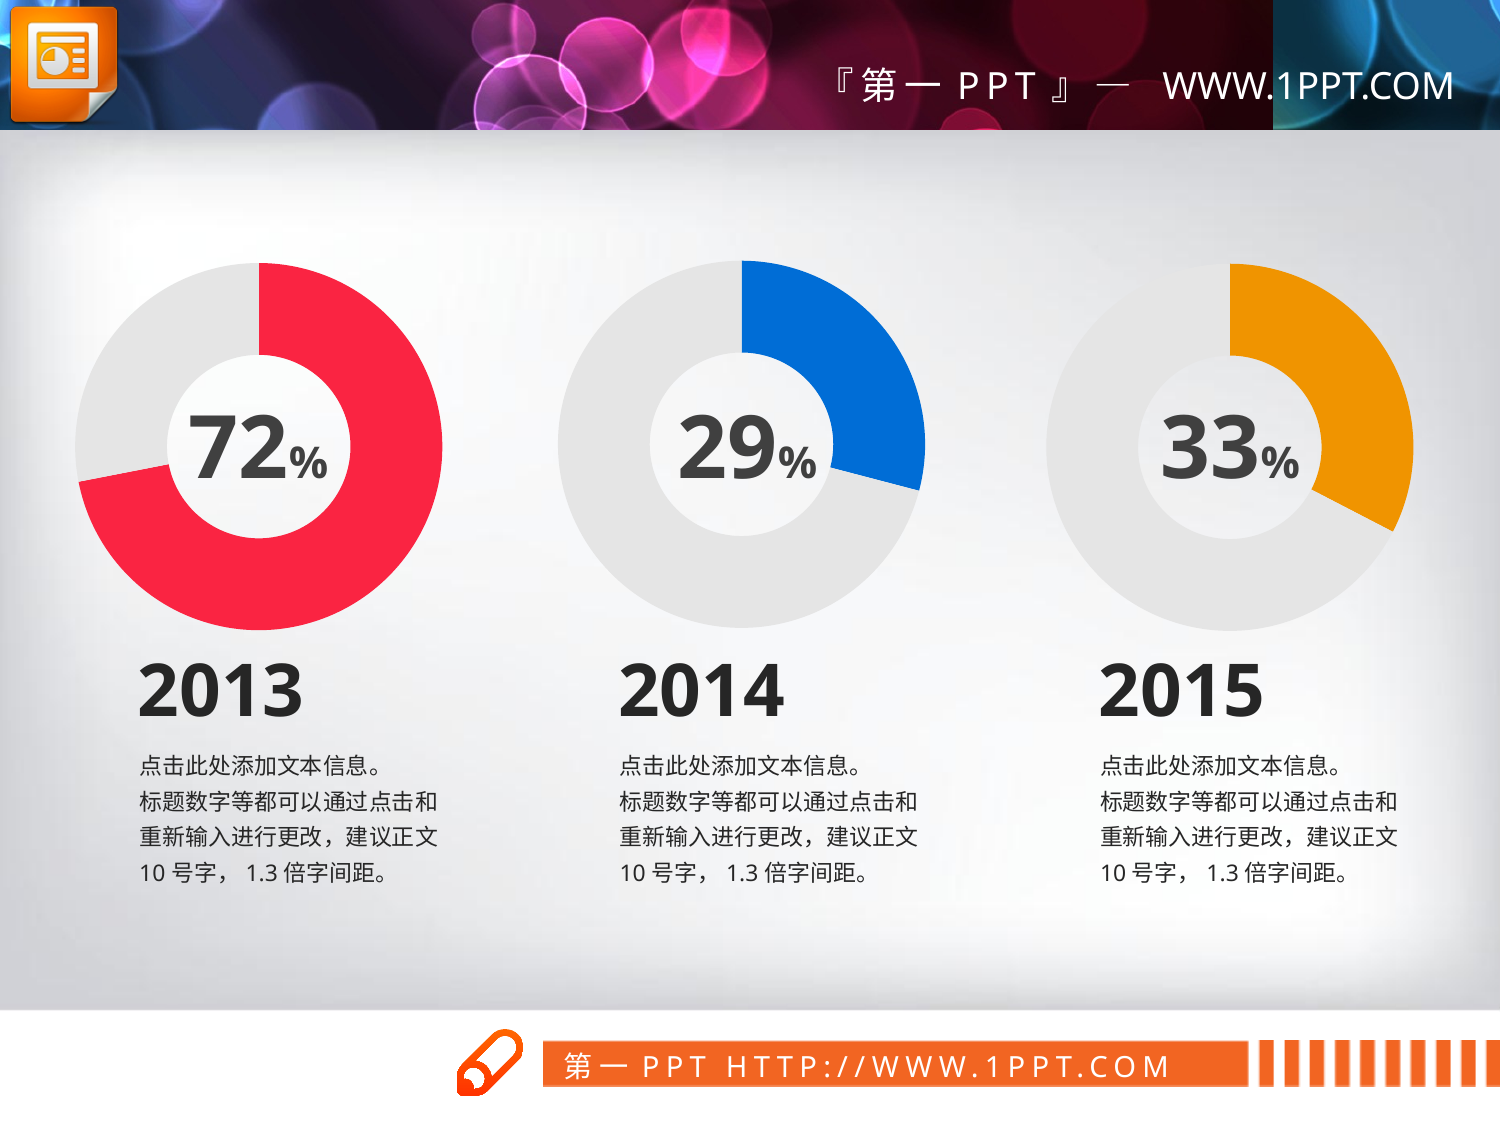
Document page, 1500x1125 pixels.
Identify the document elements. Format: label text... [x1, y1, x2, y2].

picture [0, 636, 1500, 1012]
text_box 2014 [606, 644, 798, 738]
picture [543, 1040, 1500, 1087]
text_box 2015 [1086, 647, 1278, 738]
chart [0, 252, 1500, 639]
text_box 2013 [126, 646, 317, 738]
text_box 点击此处添加文本信息。 标题数字等都可以通过点击和重新输入进行更改，建议正文10号字，1.3倍字间距。 [607, 737, 931, 892]
text_box 点击此处添加文本信息。 标题数字等都可以通过点击和重新输入进行更改，建议正文10号字，1.3倍字间距。 [127, 737, 451, 892]
text_box 点击此处添加文本信息。 标题数字等都可以通过点击和重新输入进行更改，建议正文10号字，1.3倍字间距。 [1088, 737, 1411, 892]
picture [0, 0, 1500, 255]
